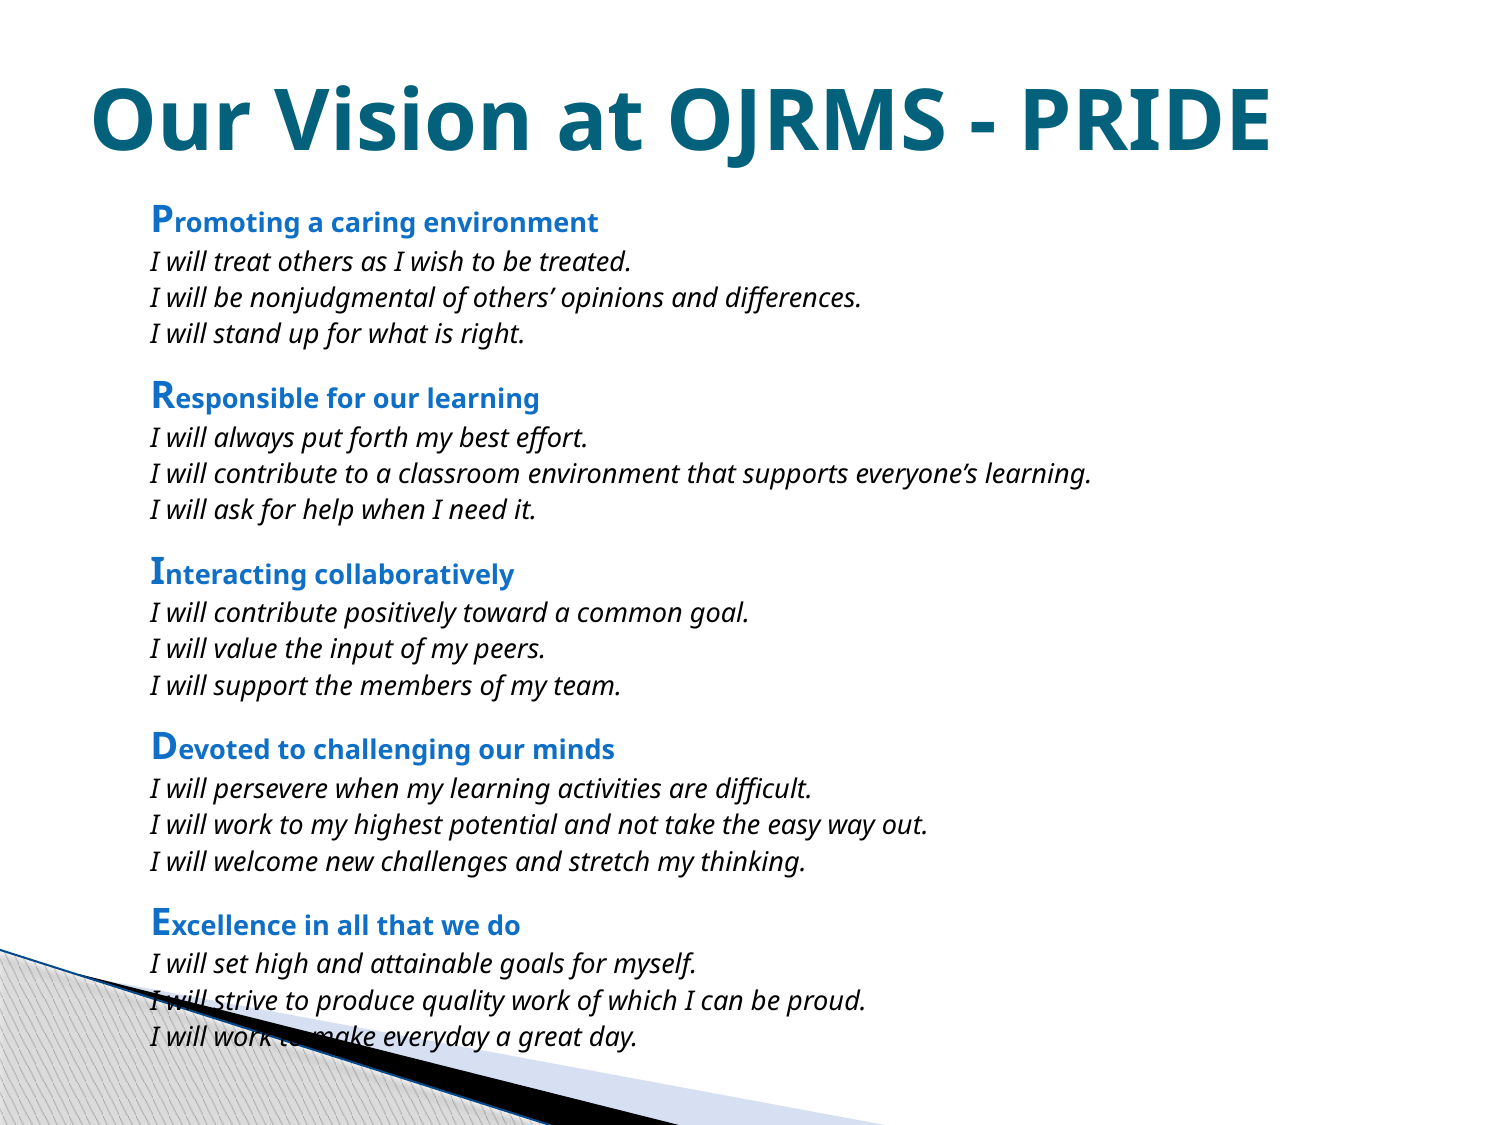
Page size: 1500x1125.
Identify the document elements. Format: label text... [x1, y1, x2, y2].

list Promoting a caring environment I will treat others as I wish to be treated. I will be nonjudgmental of others’ opinions and differences. I will stand up for what is right. Responsible for our learning I will always put forth my best effort. I will contribute to a classroom environment that supports everyone’s learning. I will ask for help when I need it. Interacting collaboratively I will contribute positively toward a common goal. I will value the input of my peers. I will support the members of my team. Devoted to challenging our minds I will persevere when my learning activities are difficult. I will work to my highest potential and not take the easy way out. I will welcome new challenges and stretch my thinking. Excellence in all that we do I will set high and attainable goals for myself. I will strive to produce quality work of which I can be proud. I will work to make everyday a great day. [75, 188, 1425, 1063]
title Our Vision at OJRMS - PRIDE [75, 45, 1425, 188]
